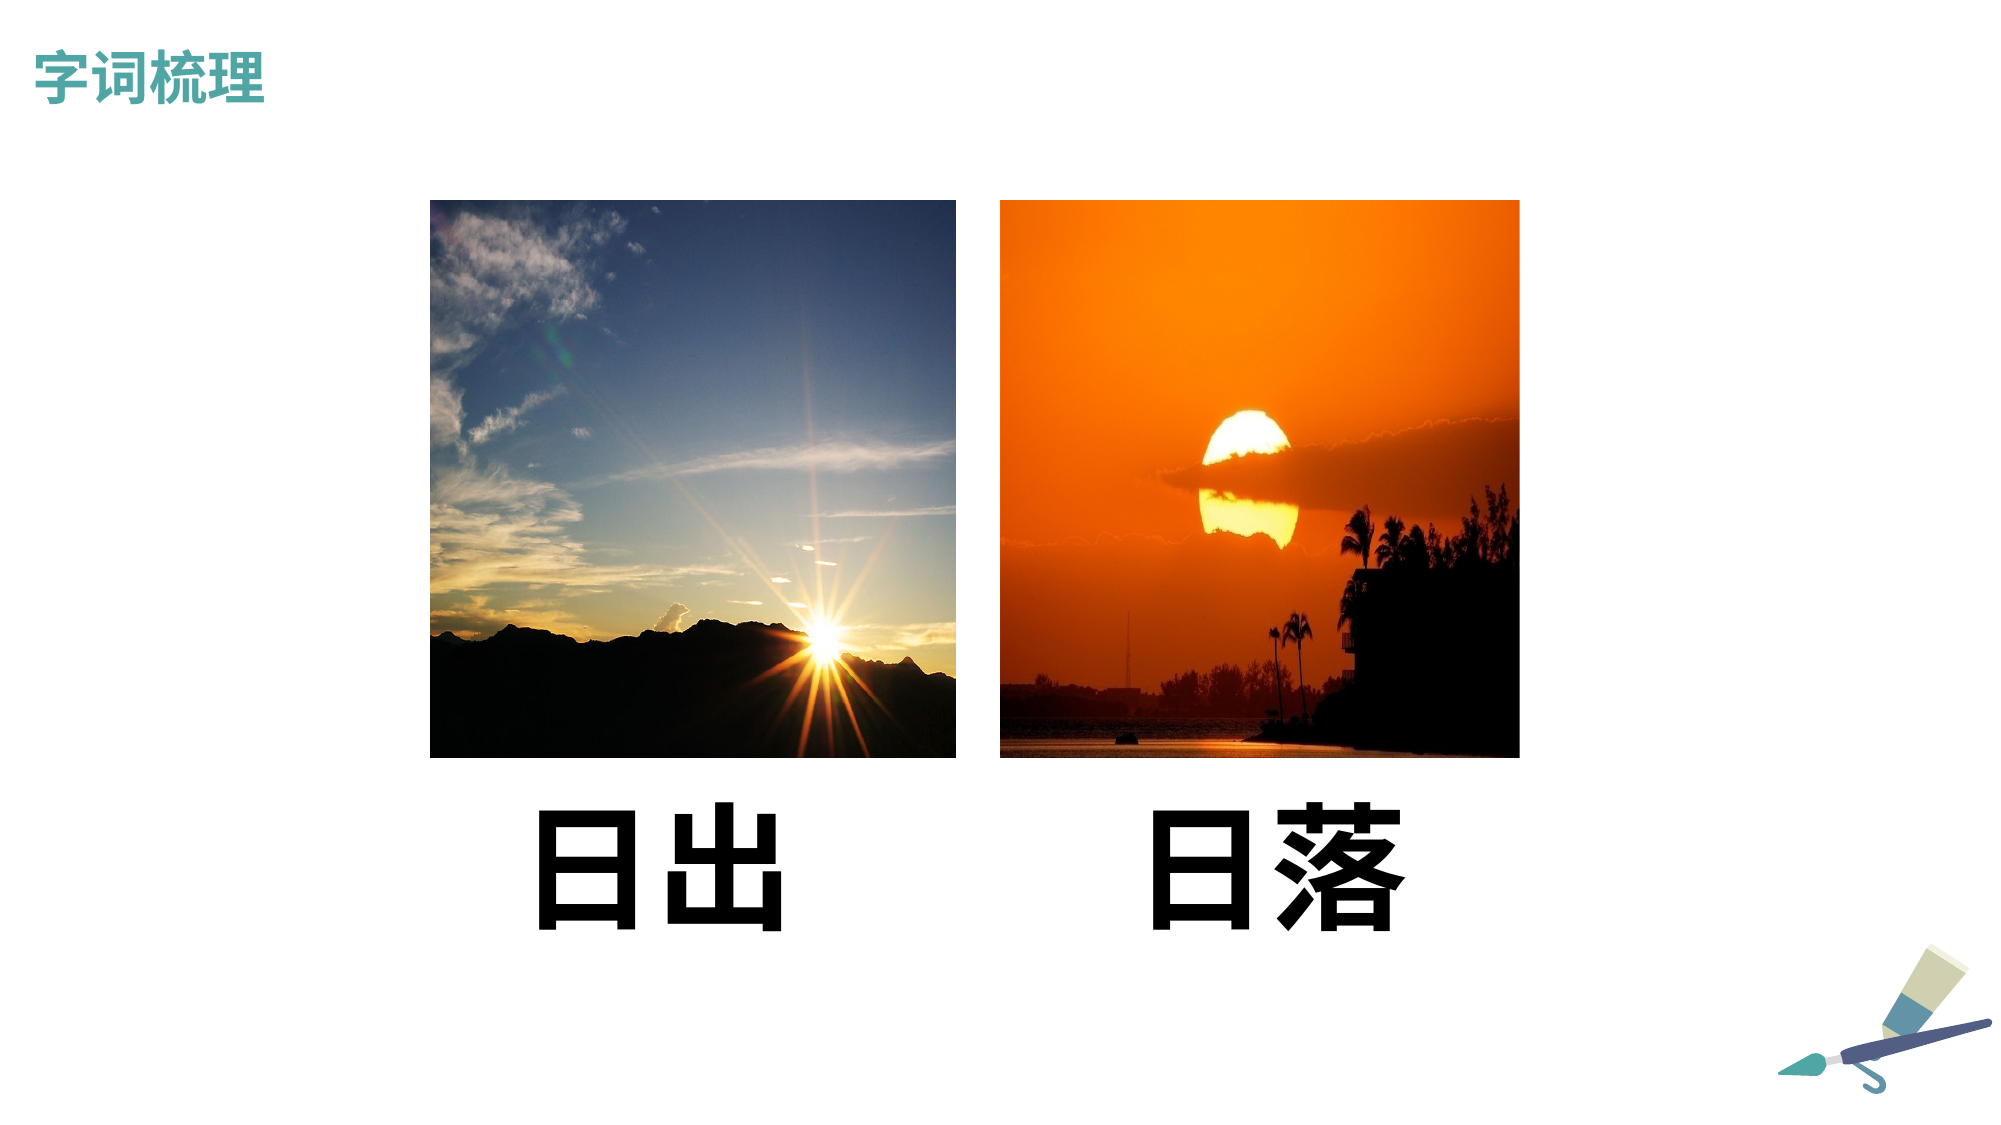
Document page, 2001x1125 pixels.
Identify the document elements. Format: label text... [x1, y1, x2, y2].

text_box 日出 [503, 774, 882, 955]
picture [999, 199, 1520, 758]
text_box 日落 [1118, 774, 1497, 955]
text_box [1811, 945, 1974, 1125]
text_box 字词梳理 [17, 34, 281, 119]
picture [429, 199, 956, 758]
